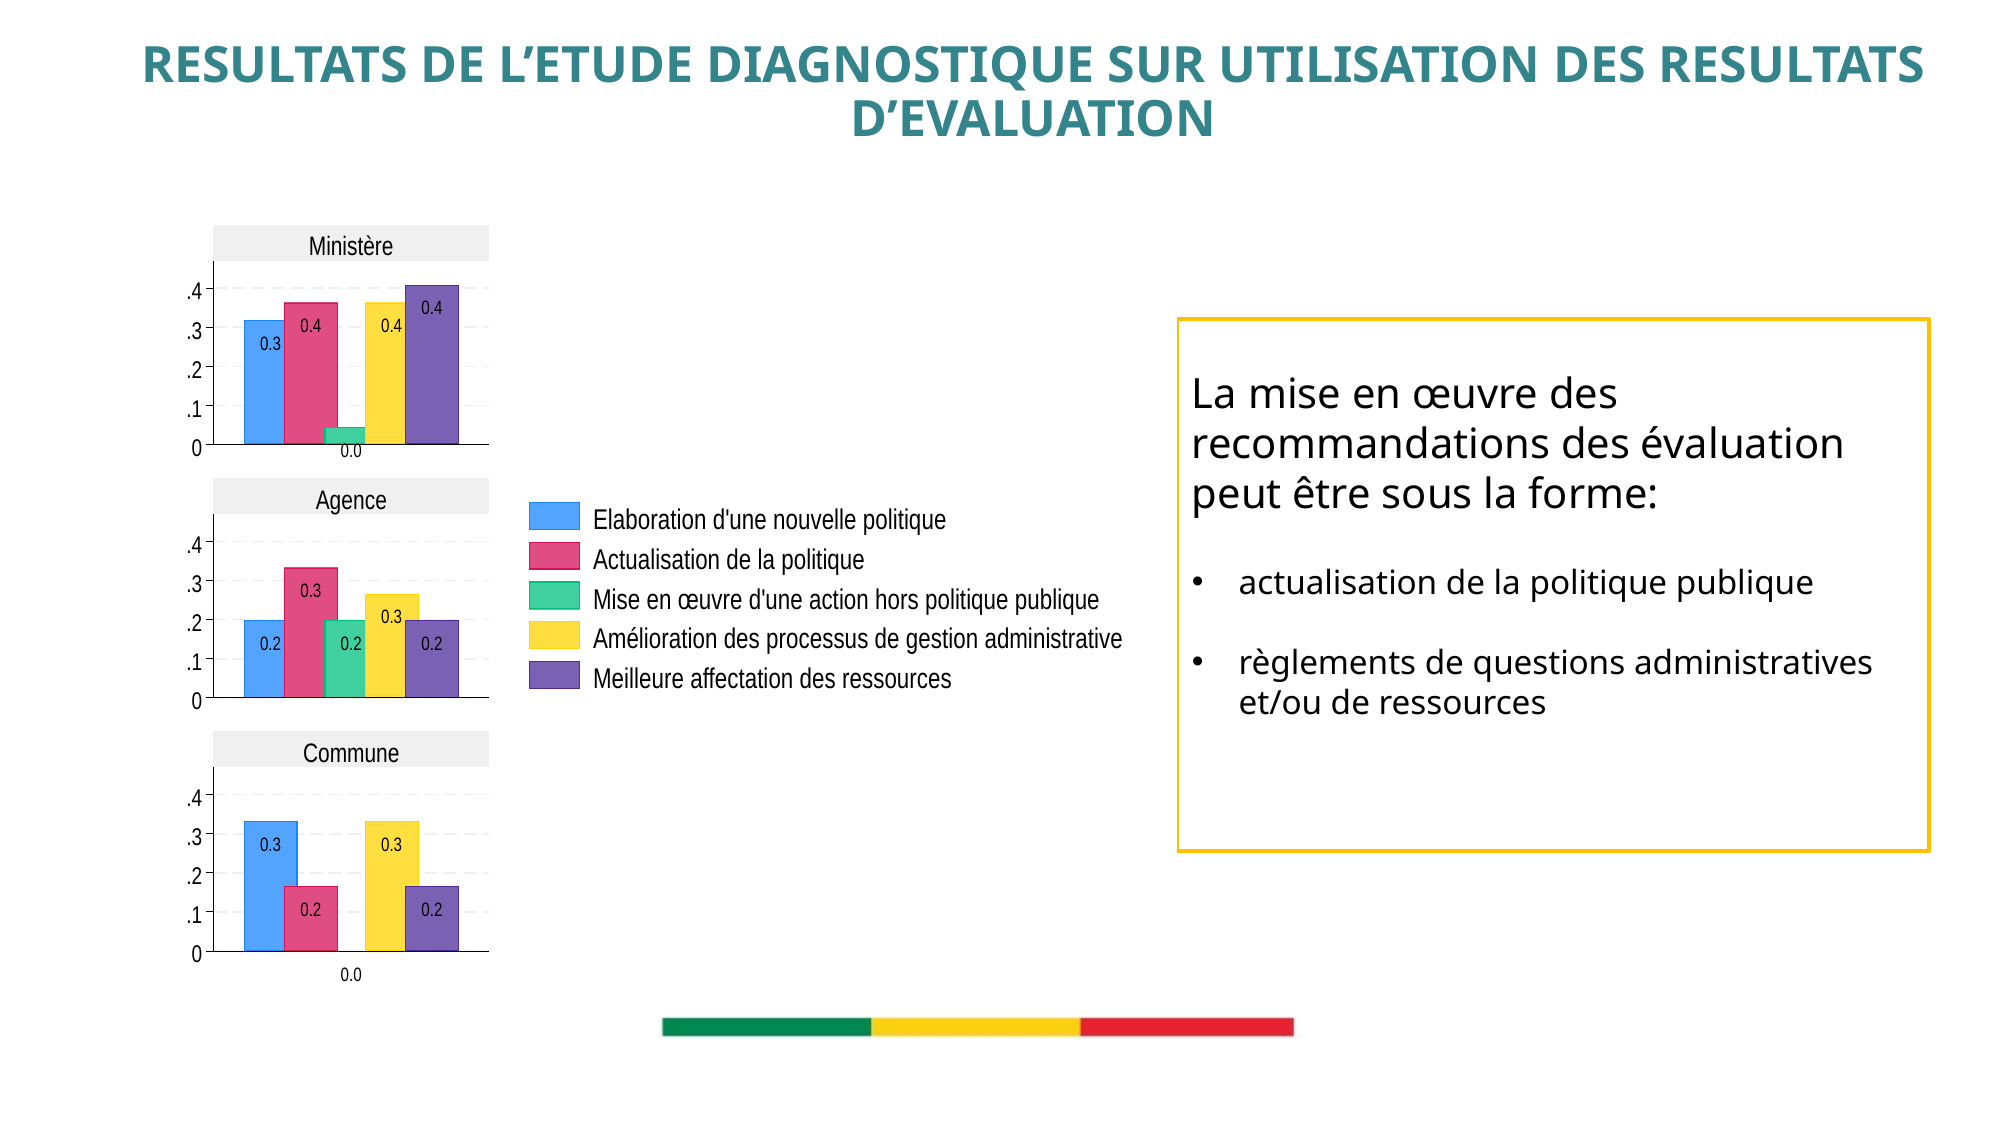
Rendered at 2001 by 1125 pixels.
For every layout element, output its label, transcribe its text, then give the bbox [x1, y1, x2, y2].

title RESULTATS DE L’ETUDE DIAGNOSTIQUE SUR UTILISATION DES RESULTATS D’EVALUATION [109, 22, 1958, 155]
picture [109, 186, 1177, 1004]
text_box La mise en œuvre des recommandations des évaluation peut être sous la forme: actualisation de la politique publique règlements de questions administratives et/ou de ressources [1177, 318, 1929, 852]
picture [657, 1015, 1302, 1038]
